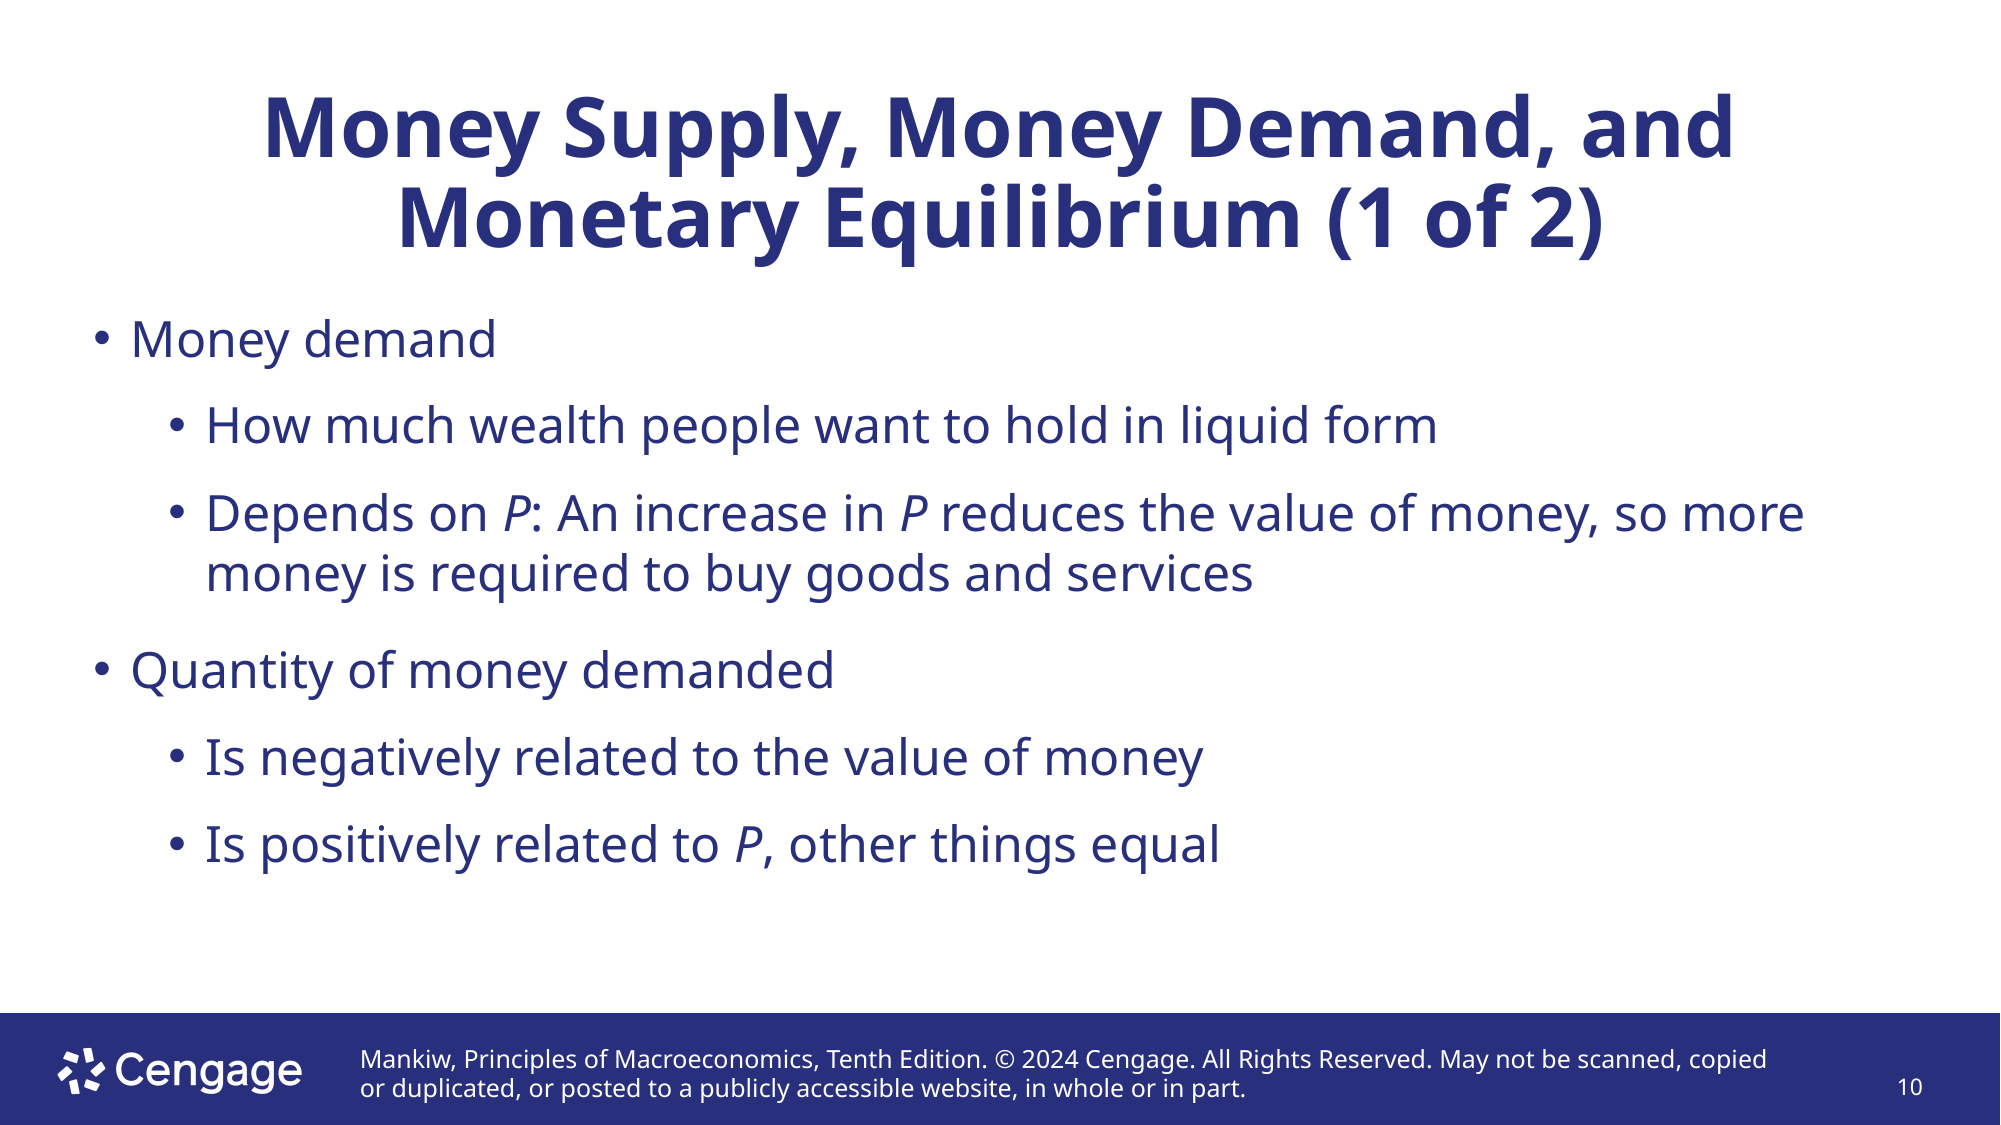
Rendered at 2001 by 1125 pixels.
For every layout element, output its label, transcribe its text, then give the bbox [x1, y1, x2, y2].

picture [30, 1020, 329, 1122]
list Money demand How much wealth people want to hold in liquid form Depends on P: An increase in P reduces the value of money, so more money is required to buy goods and services Quantity of money demanded Is negatively related to the value of money Is positively related to P, other things equal [78, 299, 1923, 1014]
title Money Supply, Money Demand, and Monetary Equilibrium (1 of 2) [78, 77, 1923, 278]
